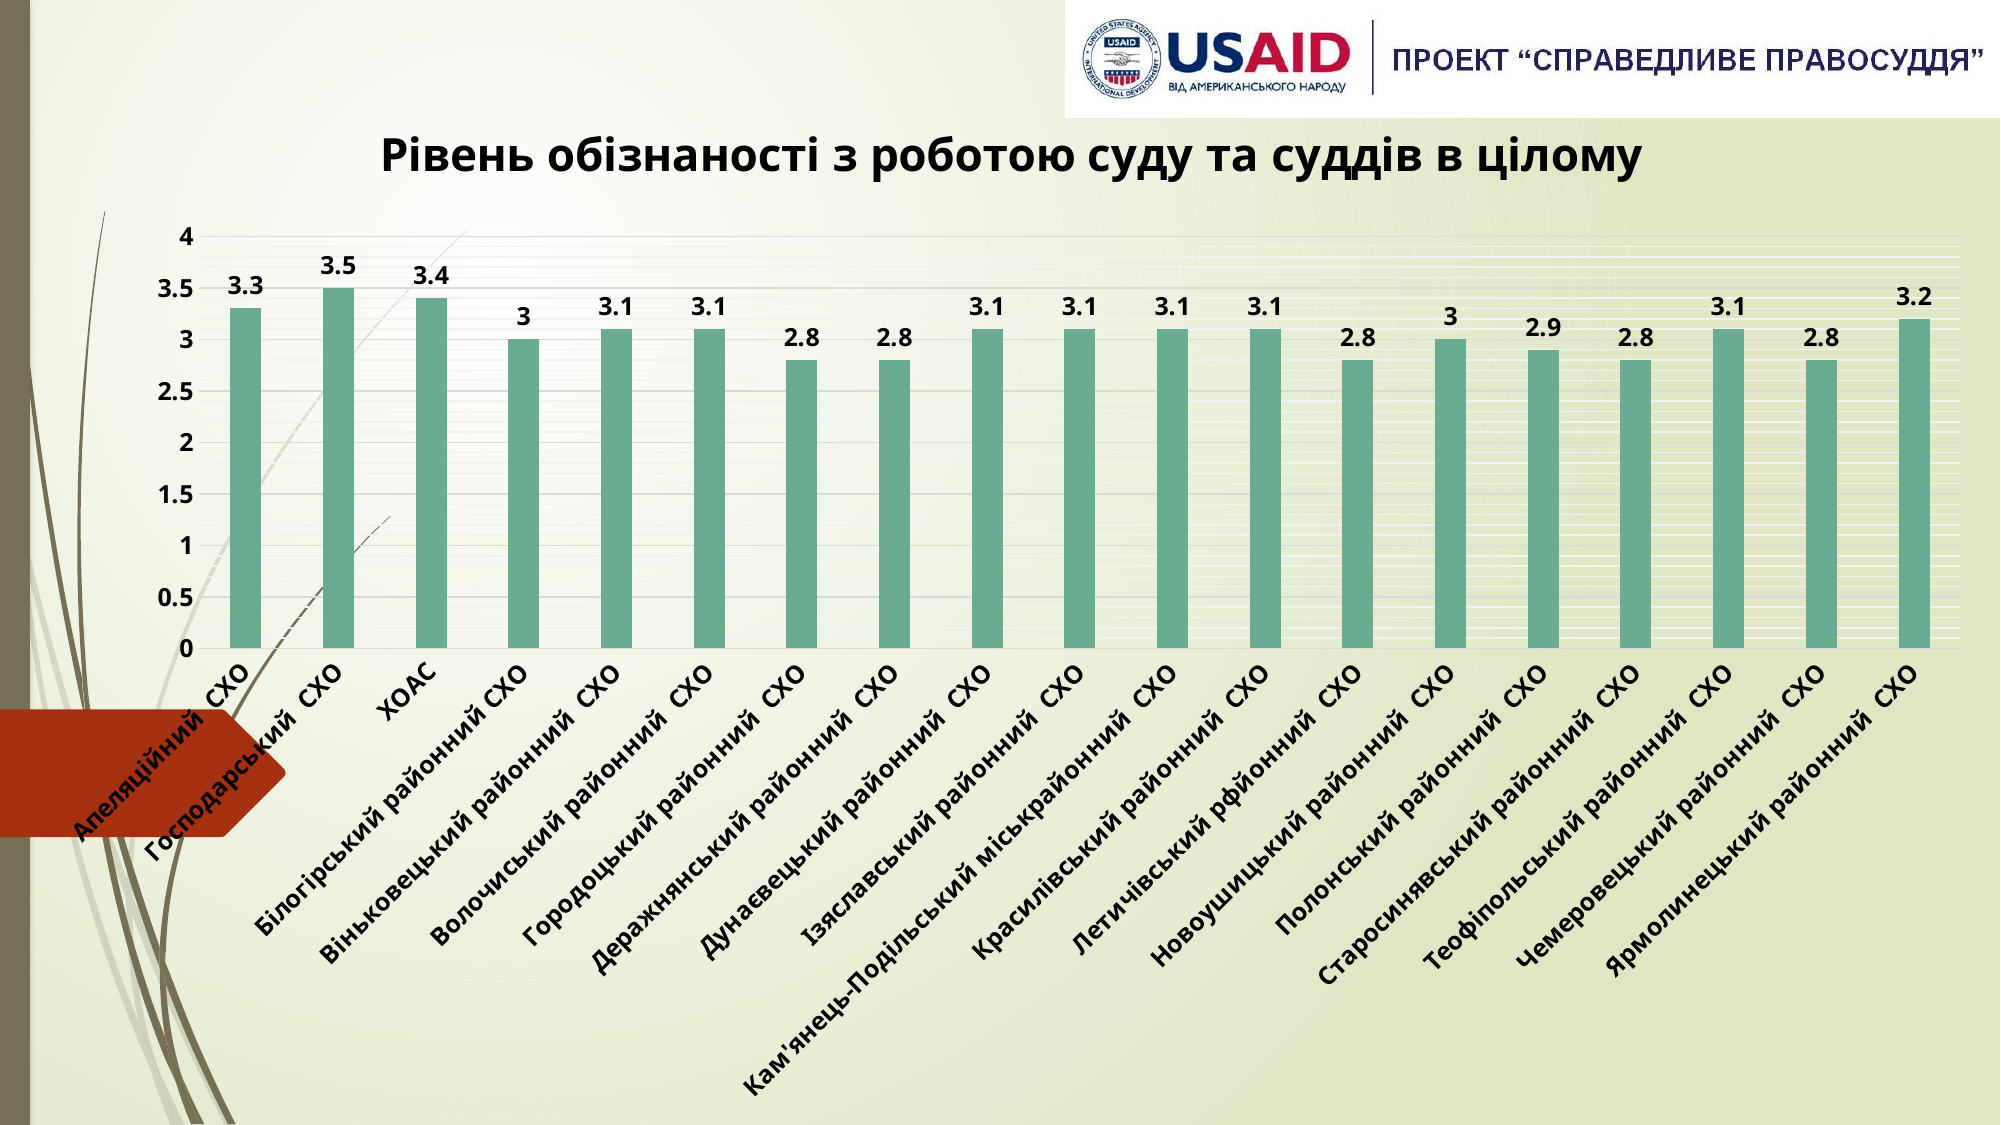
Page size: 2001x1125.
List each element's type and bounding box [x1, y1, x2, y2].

chart [23, 80, 2000, 1125]
picture [1065, 0, 2000, 80]
